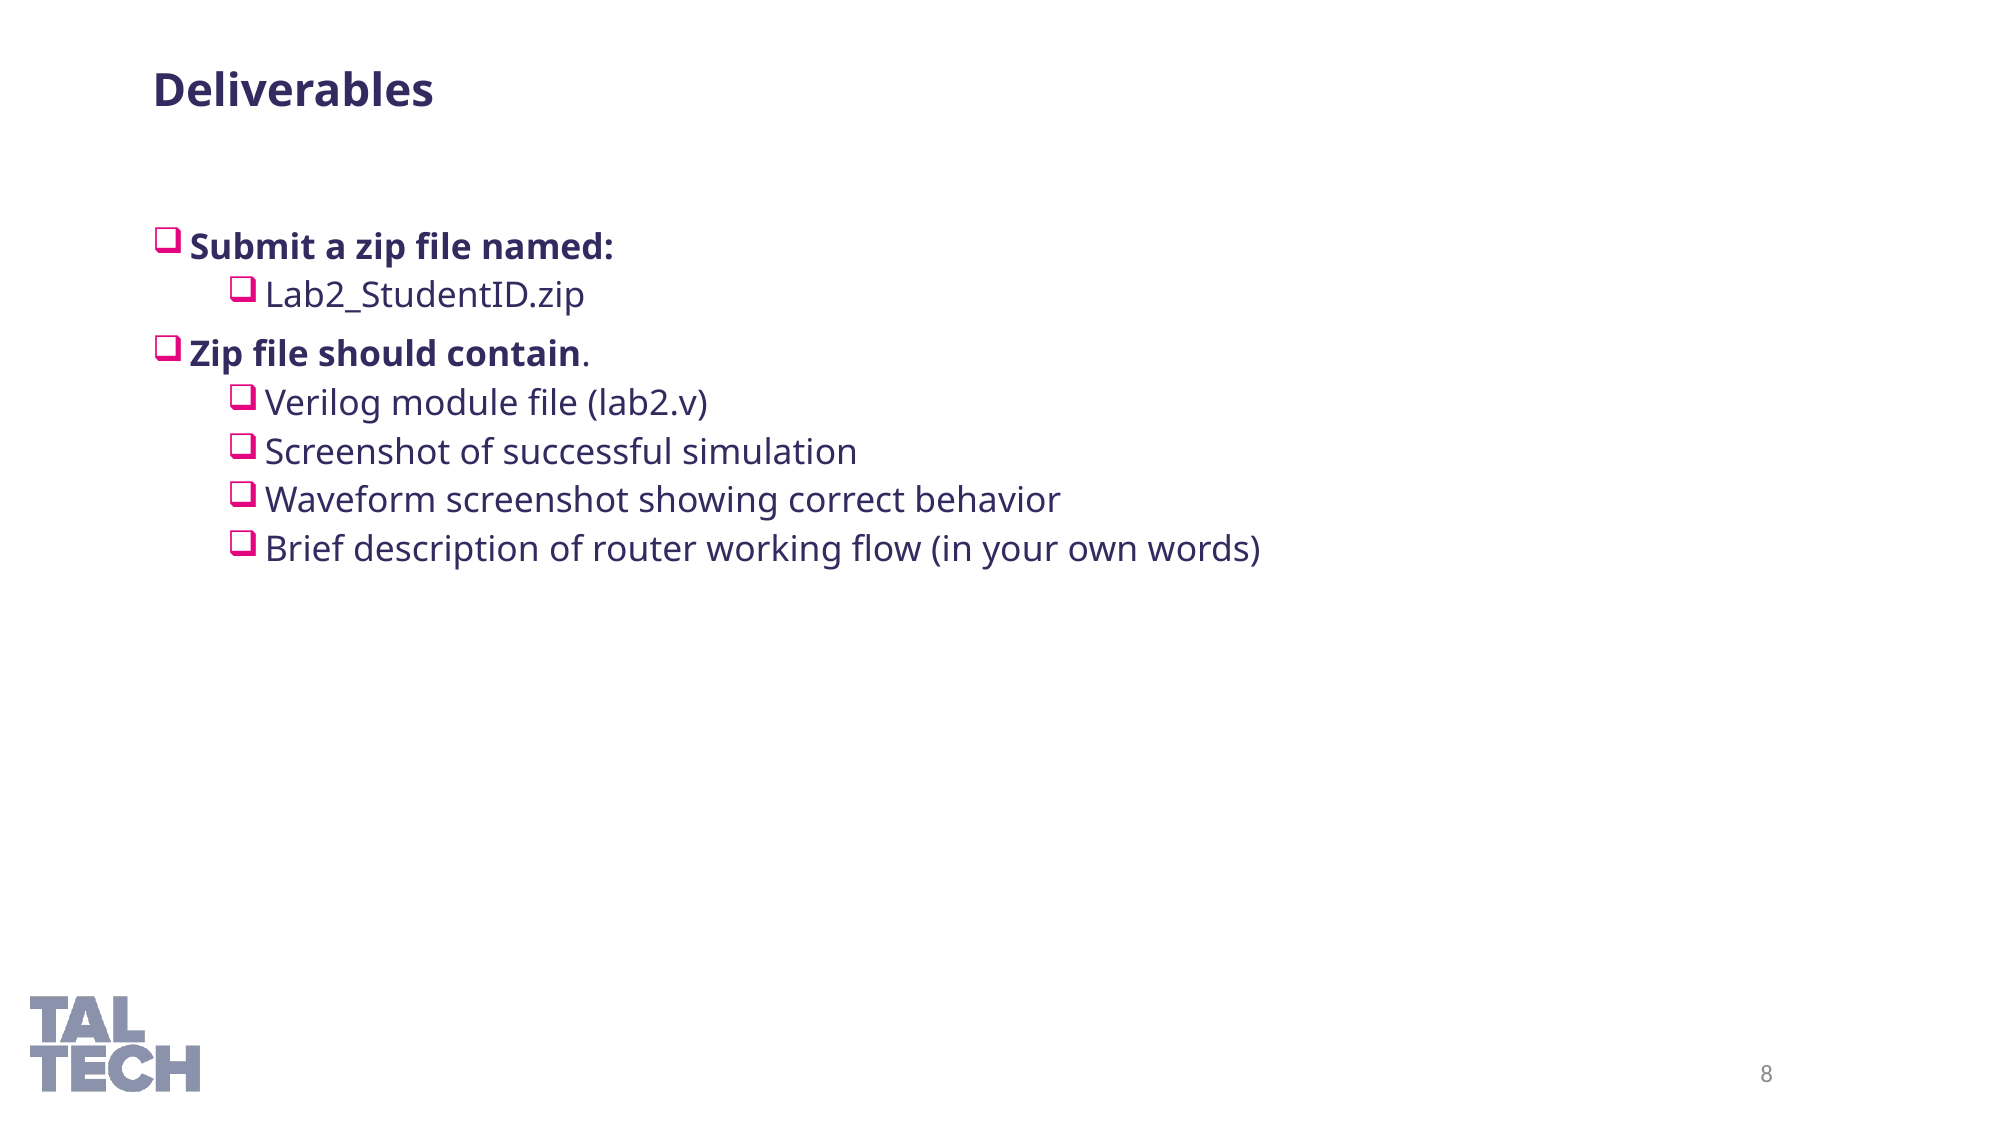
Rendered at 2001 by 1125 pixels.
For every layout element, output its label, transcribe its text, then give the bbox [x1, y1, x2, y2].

picture [25, 990, 204, 1097]
list Submit a zip file named: Lab2_StudentID.zip Zip file should contain. Verilog module file (lab2.v) Screenshot of successful simulation Waveform screenshot showing correct behavior Brief description of router working flow (in your own words) [137, 221, 1863, 1014]
slide_number 8 [1338, 1042, 1789, 1103]
title Deliverables [137, 59, 1863, 187]
